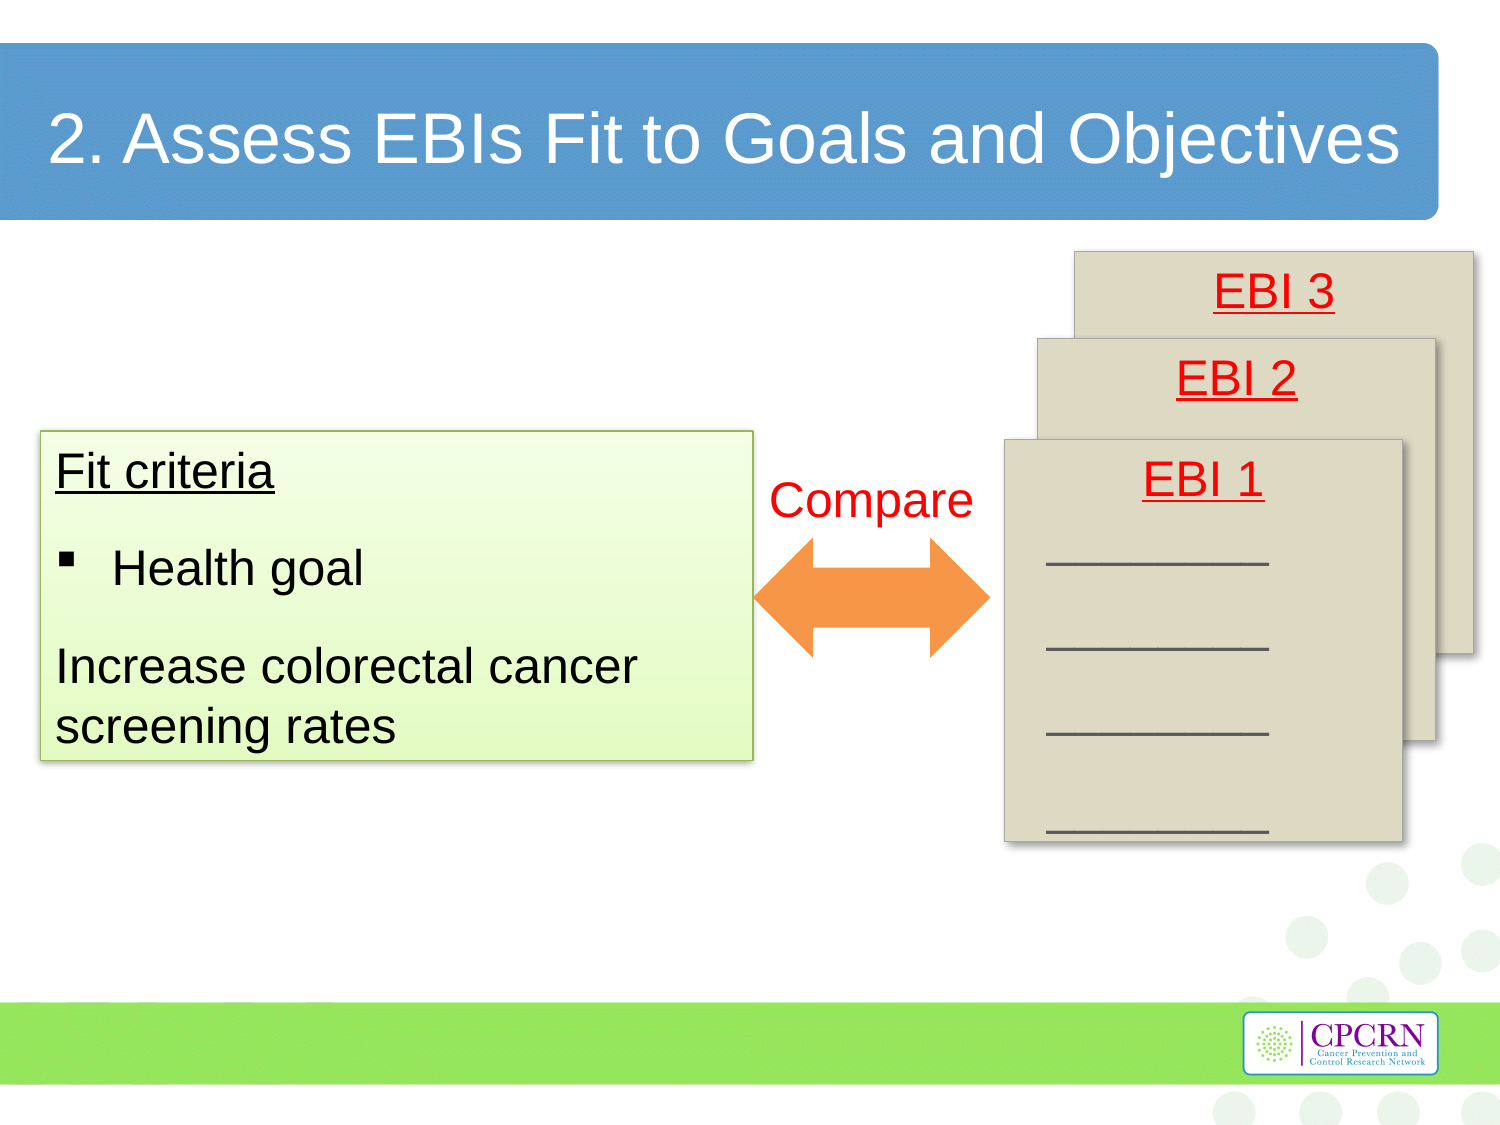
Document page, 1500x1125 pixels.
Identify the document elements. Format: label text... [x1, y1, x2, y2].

picture [0, 0, 1500, 1125]
title 2. Assess EBIs Fit to Goals and Objectives [32, 45, 1438, 225]
text_box EBI 3 ________ ________ ________ [1074, 251, 1474, 654]
text_box EBI 2 ________ ________ ________ ________ [1037, 338, 1436, 741]
text_box Fit criteria Health goal Increase colorectal cancer screening rates [40, 430, 754, 761]
text_box [750, 536, 993, 660]
text_box Compare [754, 460, 992, 536]
text_box EBI 1 ________ ________ ________ ________ [1004, 439, 1403, 842]
